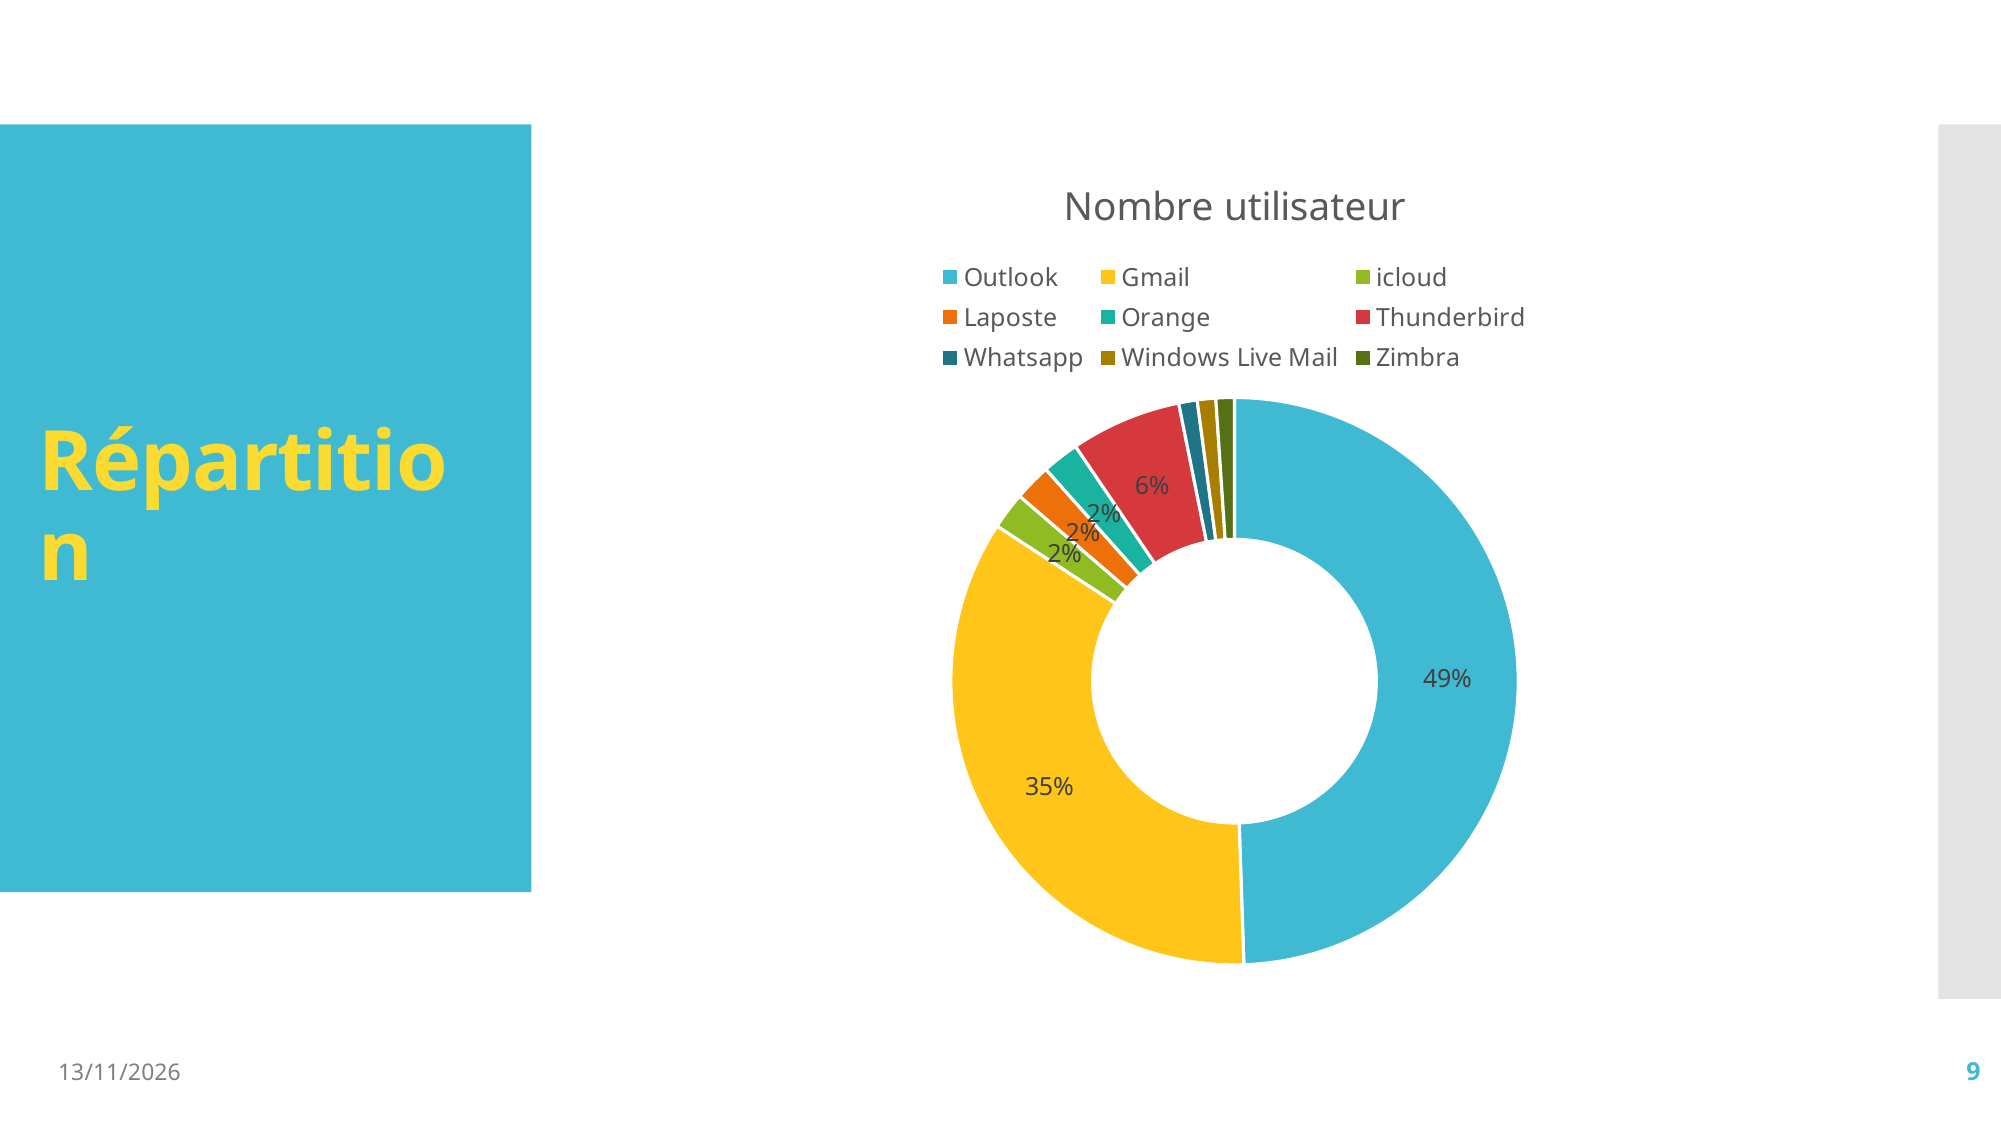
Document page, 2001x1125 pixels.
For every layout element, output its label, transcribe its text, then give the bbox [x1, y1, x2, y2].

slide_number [43, 1042, 493, 1103]
chart [634, 141, 1835, 982]
slide_number 9 [1744, 1042, 1996, 1103]
title Répartition [23, 130, 508, 886]
